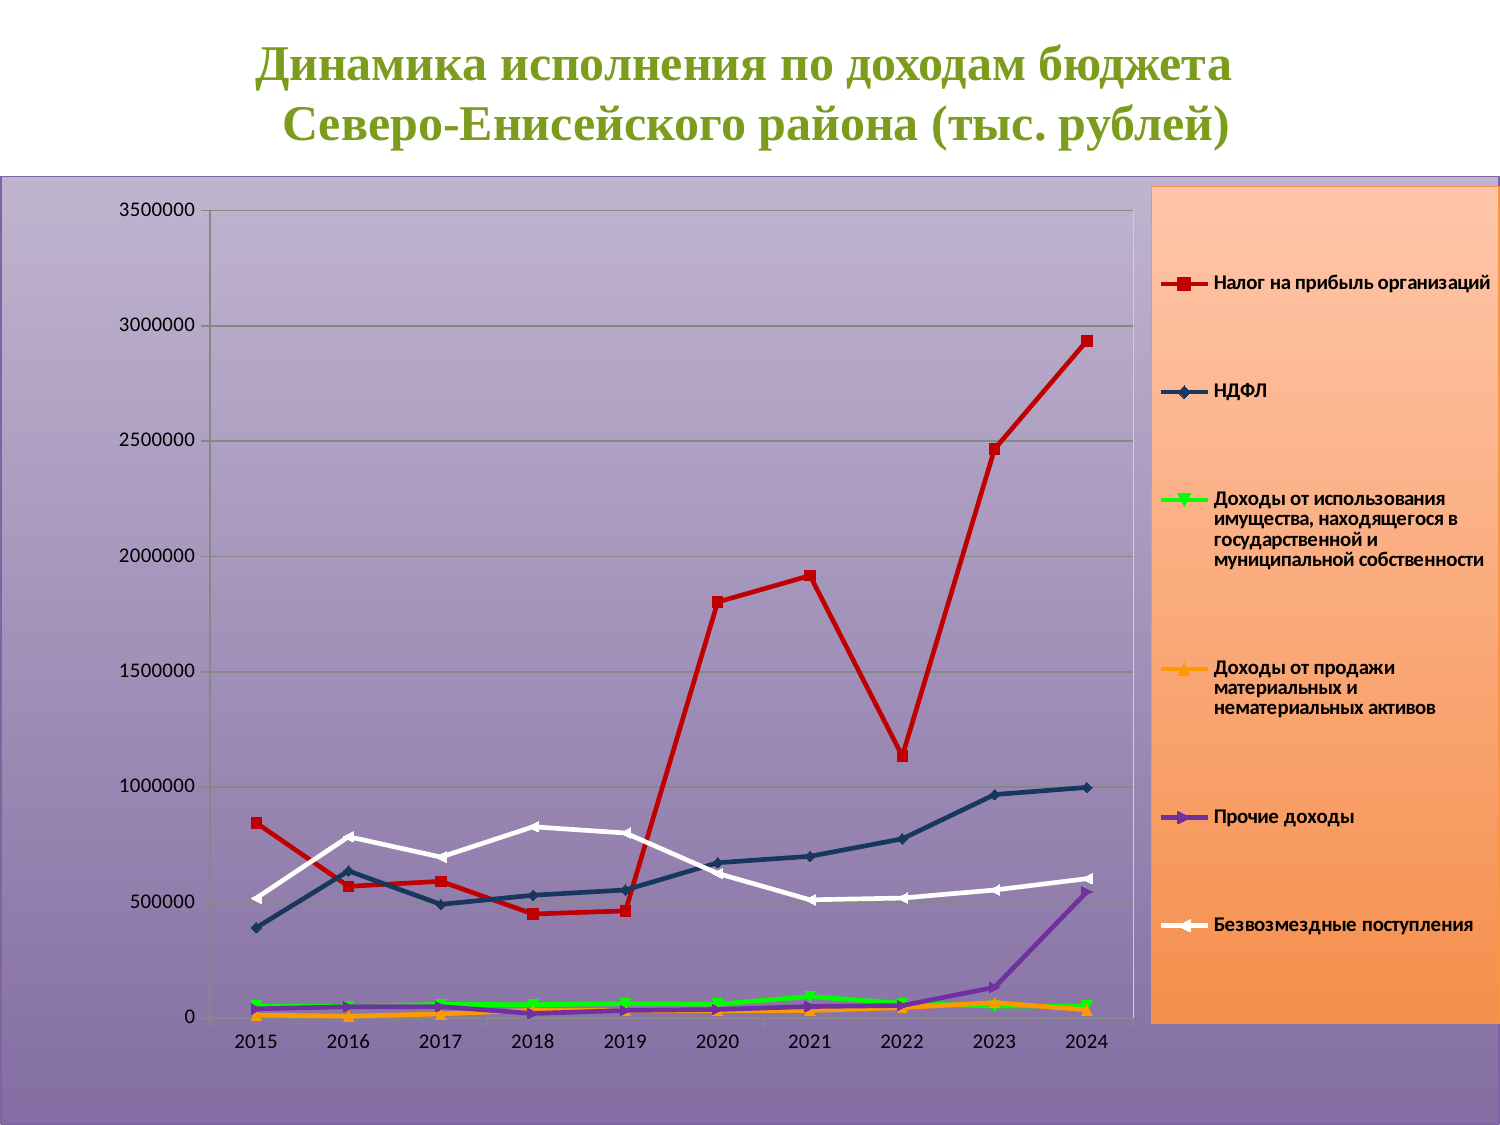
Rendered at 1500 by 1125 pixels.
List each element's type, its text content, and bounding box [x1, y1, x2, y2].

text_box Динамика исполнения по доходам бюджета Северо-Енисейского района (тыс. рублей) [0, 23, 1500, 159]
chart [0, 175, 1500, 1125]
